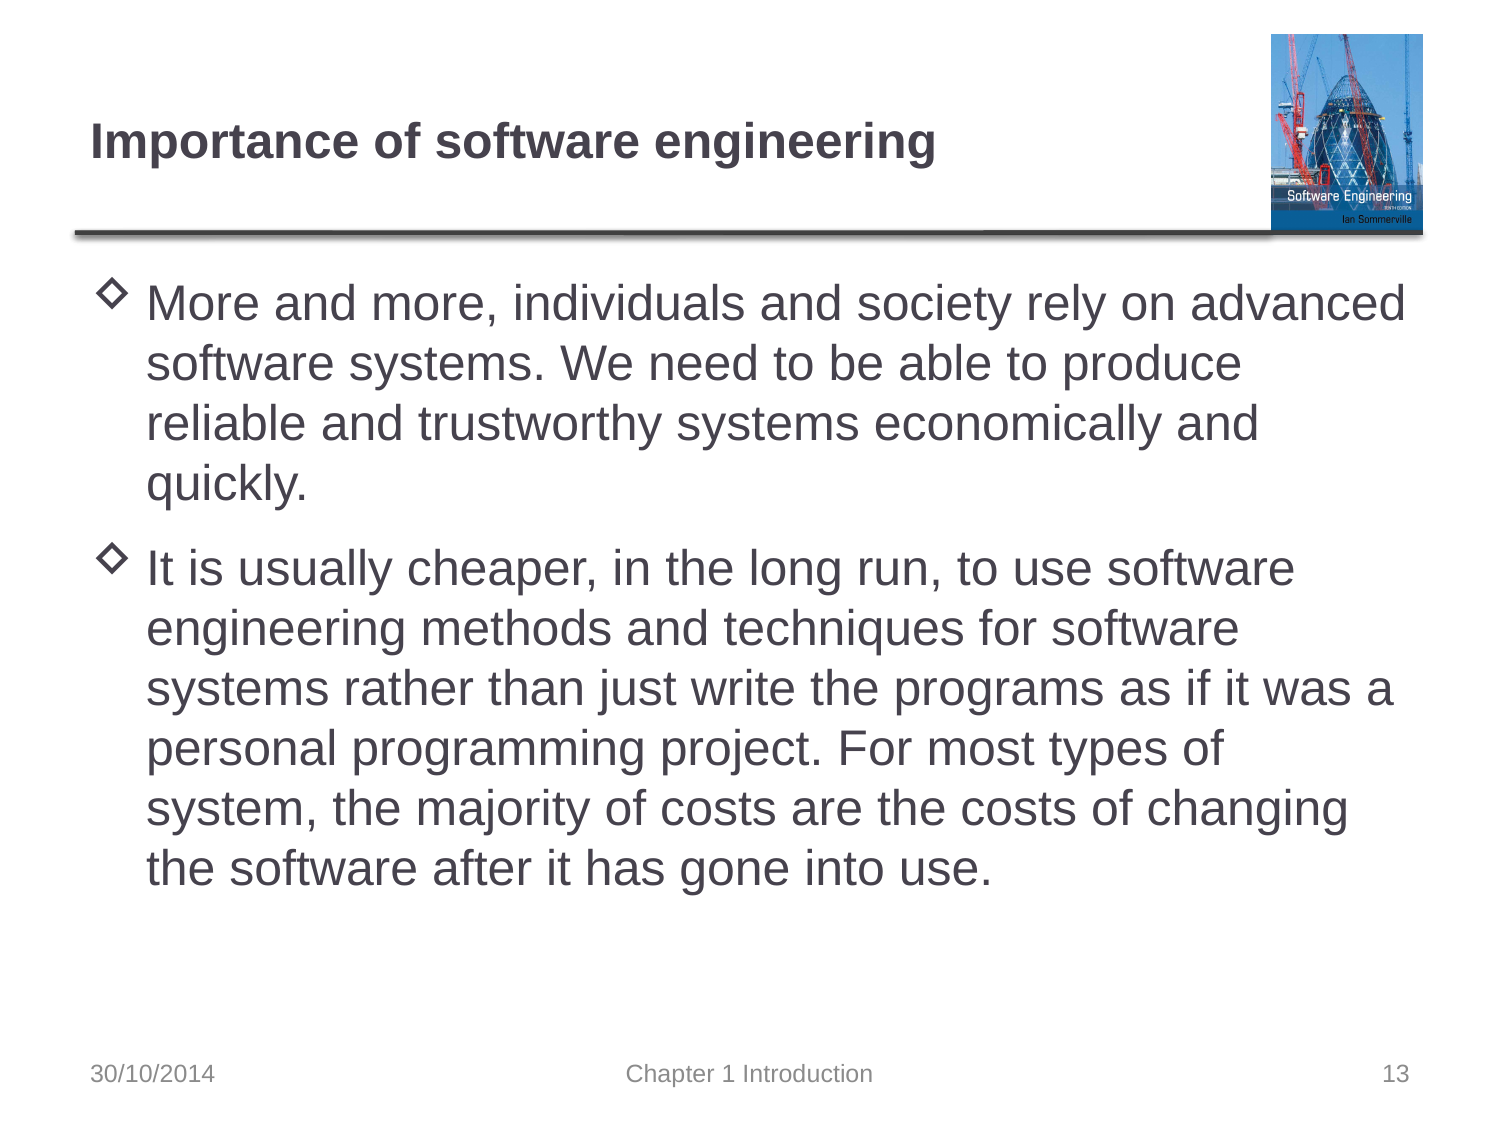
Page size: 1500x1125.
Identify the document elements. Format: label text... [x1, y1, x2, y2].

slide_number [75, 1042, 425, 1103]
slide_number 13 [1074, 1042, 1425, 1103]
footer Chapter 1 Introduction [512, 1042, 988, 1103]
title Importance of software engineering [74, 44, 1272, 233]
picture [1271, 34, 1423, 230]
list More and more, individuals and society rely on advanced software systems. We need to be able to produce reliable and trustworthy systems economically and quickly. It is usually cheaper, in the long run, to use software engineering methods and techniques for software systems rather than just write the programs as if it was a personal programming project. For most types of system, the majority of costs are the costs of changing the software after it has gone into use. [75, 262, 1425, 1005]
